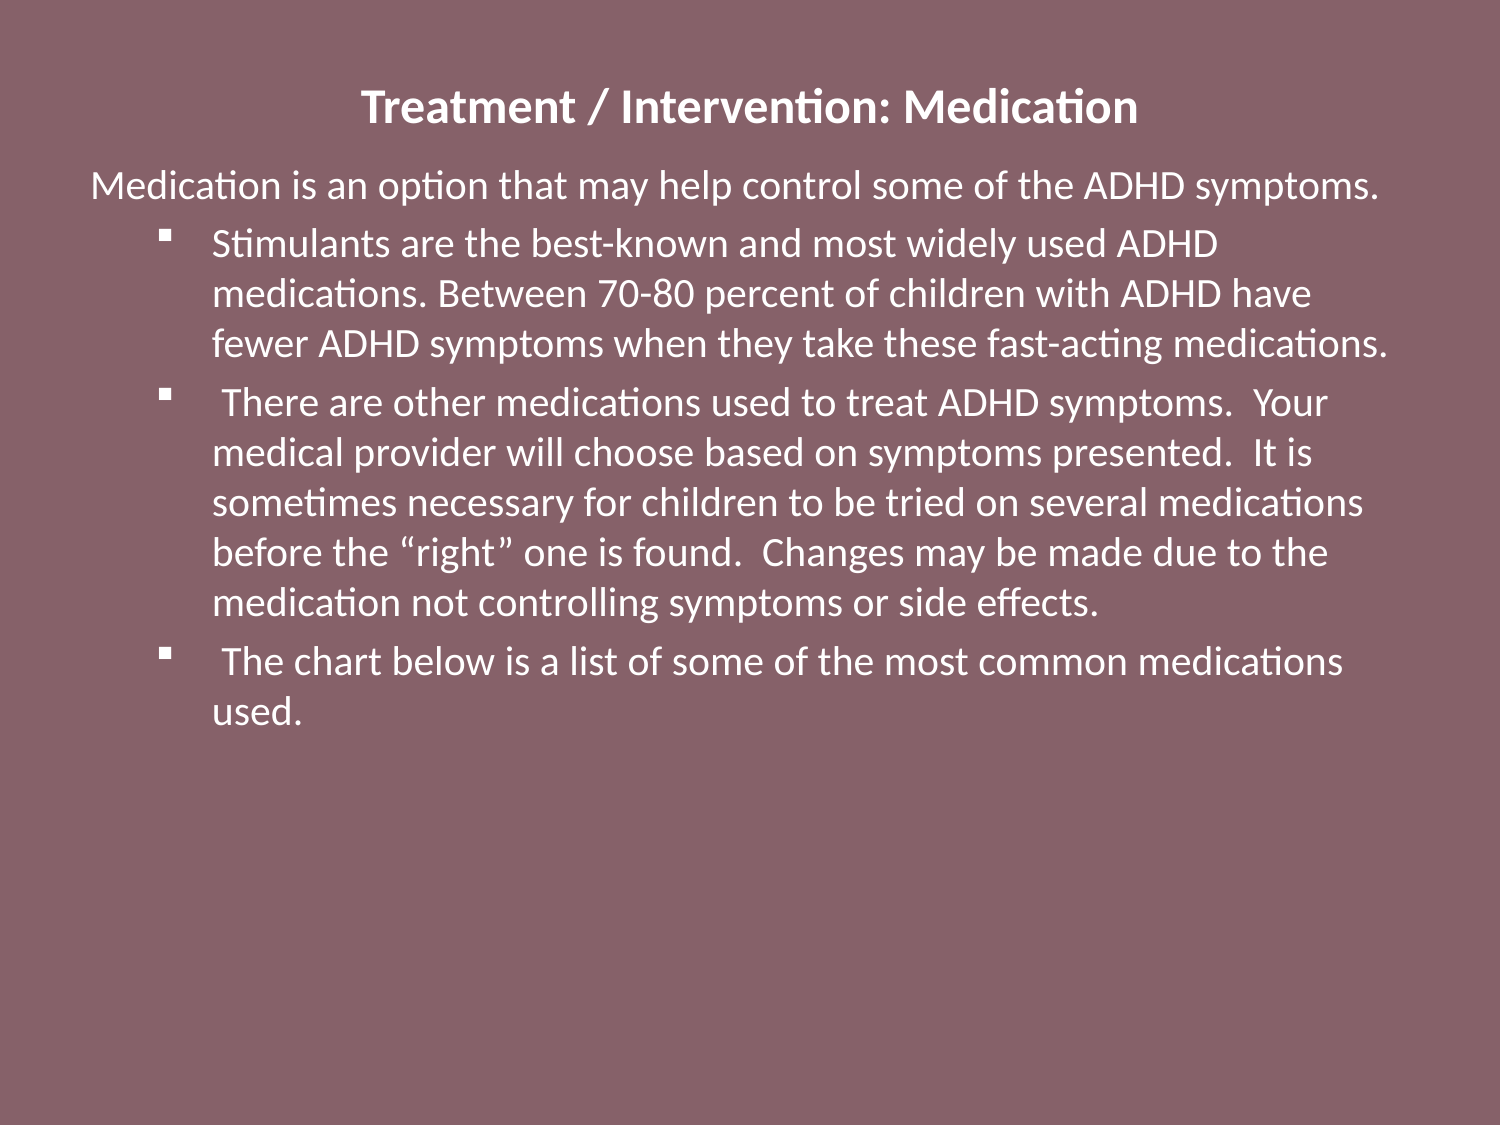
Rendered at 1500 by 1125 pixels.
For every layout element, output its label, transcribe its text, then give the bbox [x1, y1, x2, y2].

list Medication is an option that may help control some of the ADHD symptoms. Stimulants are the best-known and most widely used ADHD medications. Between 70-80 percent of children with ADHD have fewer ADHD symptoms when they take these fast-acting medications. There are other medications used to treat ADHD symptoms. Your medical provider will choose based on symptoms presented. It is sometimes necessary for children to be tried on several medications before the “right” one is found. Changes may be made due to the medication not controlling symptoms or side effects. The chart below is a list of some of the most common medications used. [75, 149, 1425, 1005]
title Treatment / Intervention: Medication [75, 45, 1425, 149]
